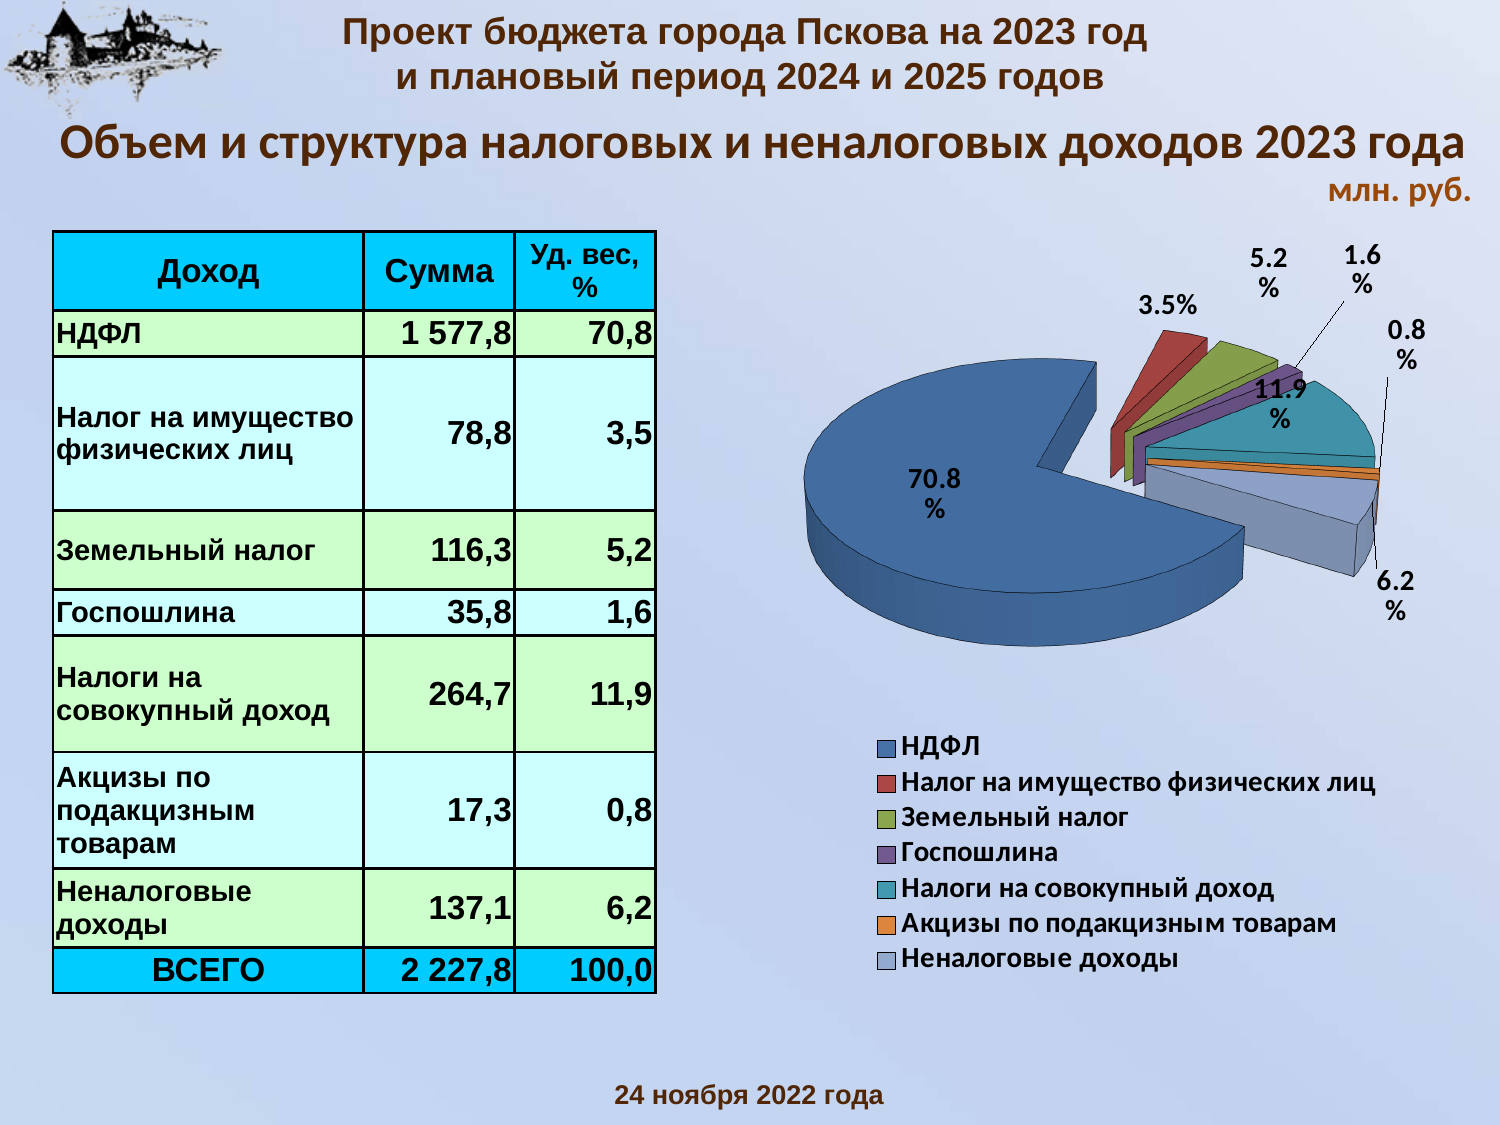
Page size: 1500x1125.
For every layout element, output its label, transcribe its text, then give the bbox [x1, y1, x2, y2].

table_cell Налог на имущество физических лиц [54, 358, 362, 509]
table_cell 137,1 [365, 870, 513, 946]
table_cell 2 227,8 [365, 949, 513, 992]
table_header Уд. вес,% [516, 233, 654, 309]
table_cell 35,8 [365, 591, 513, 634]
table_cell ВСЕГО [54, 949, 362, 992]
table_cell 17,3 [365, 753, 513, 867]
text_box Объем и структура налоговых и неналоговых доходов 2023 года [44, 100, 1481, 176]
table_cell Госпошлина [54, 591, 362, 634]
picture [0, 105, 1500, 1125]
table_header Сумма [365, 233, 513, 309]
table_cell 5,2 [516, 512, 654, 588]
table_header Доход [54, 233, 362, 309]
chart [762, 231, 1487, 988]
table_cell НДФЛ [54, 312, 362, 355]
table_cell 100,0 [516, 949, 654, 992]
table_cell 1 577,8 [365, 312, 513, 355]
table_cell 264,7 [365, 637, 513, 751]
table_cell Неналоговые доходы [54, 870, 362, 946]
table_cell 11,9 [516, 637, 654, 751]
table_cell Налоги на совокупный доход [54, 637, 362, 751]
text_box Проект бюджета города Пскова на 2023 год и плановый период 2024 и 2025 годов [0, 0, 1500, 105]
table_cell 78,8 [365, 358, 513, 509]
table_cell 1,6 [516, 591, 654, 634]
table_cell 70,8 [516, 312, 654, 355]
table_cell 0,8 [516, 753, 654, 867]
text_box 24 ноября 2022 года [0, 1069, 1499, 1117]
table_cell Земельный налог [54, 512, 362, 588]
text_box млн. руб. [1312, 158, 1488, 216]
table_cell 3,5 [516, 358, 654, 509]
table_cell 116,3 [365, 512, 513, 588]
table_cell Акцизы по подакцизным товарам [54, 753, 362, 867]
table_cell 6,2 [516, 870, 654, 946]
